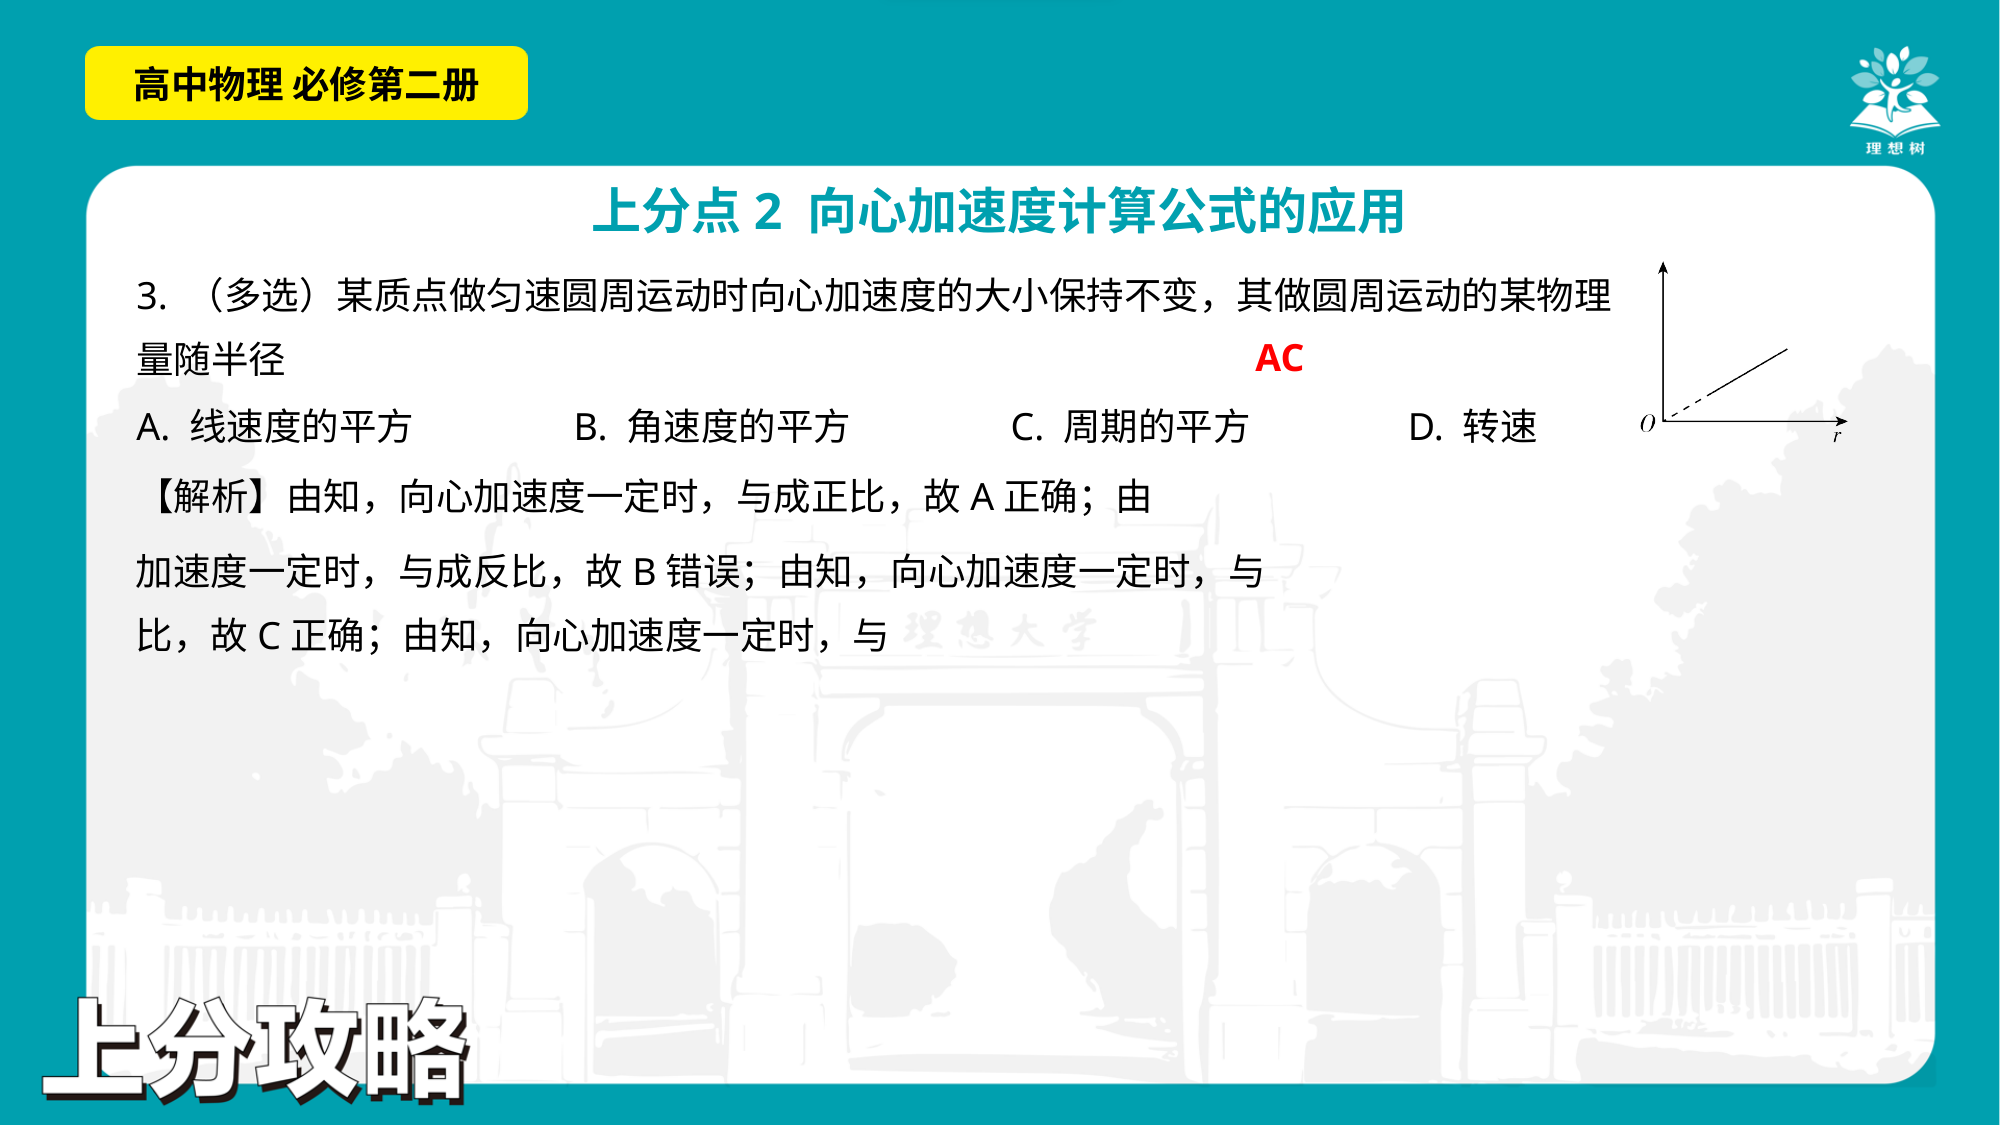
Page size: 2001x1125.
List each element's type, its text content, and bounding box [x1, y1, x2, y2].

text_box AC [1239, 314, 1321, 373]
picture [0, 0, 2000, 1125]
